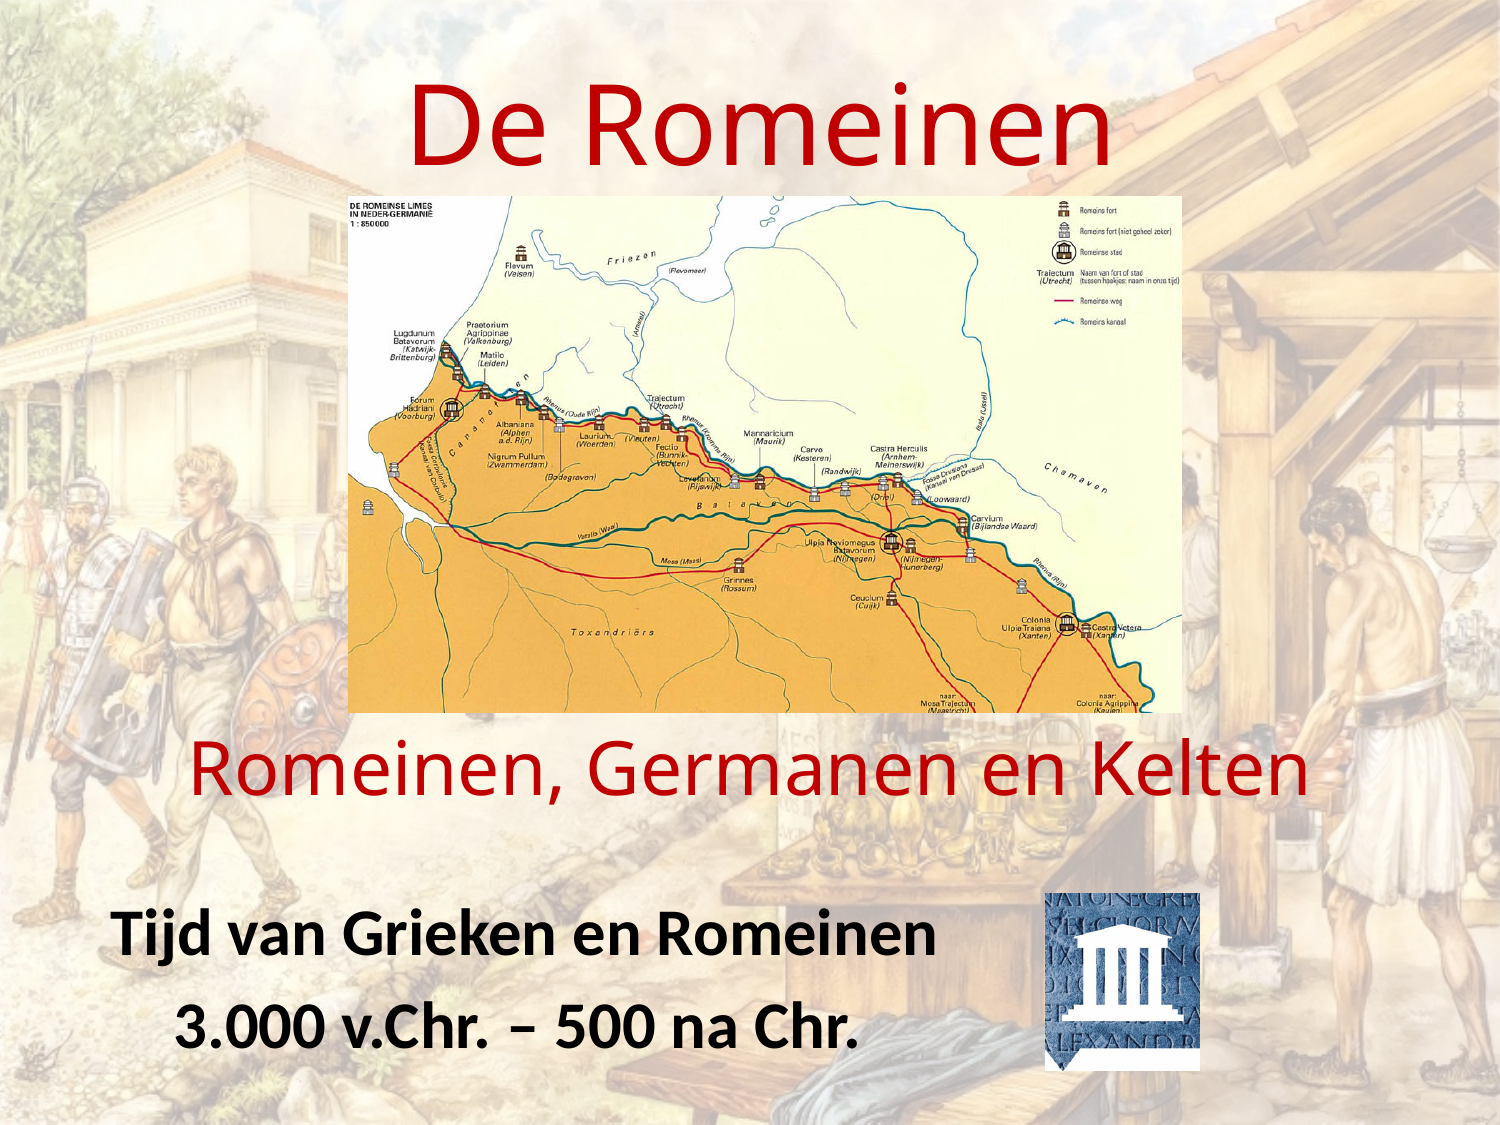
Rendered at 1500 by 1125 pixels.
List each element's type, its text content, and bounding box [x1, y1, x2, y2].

picture [1045, 893, 1200, 1071]
subtitle Tijd van Grieken en Romeinen 3.000 v.Chr. – 500 na Chr. [0, 887, 1050, 1125]
picture [348, 195, 1183, 714]
title De Romeinen [123, 0, 1399, 242]
text_box Romeinen, Germanen en Kelten [0, 645, 1500, 887]
